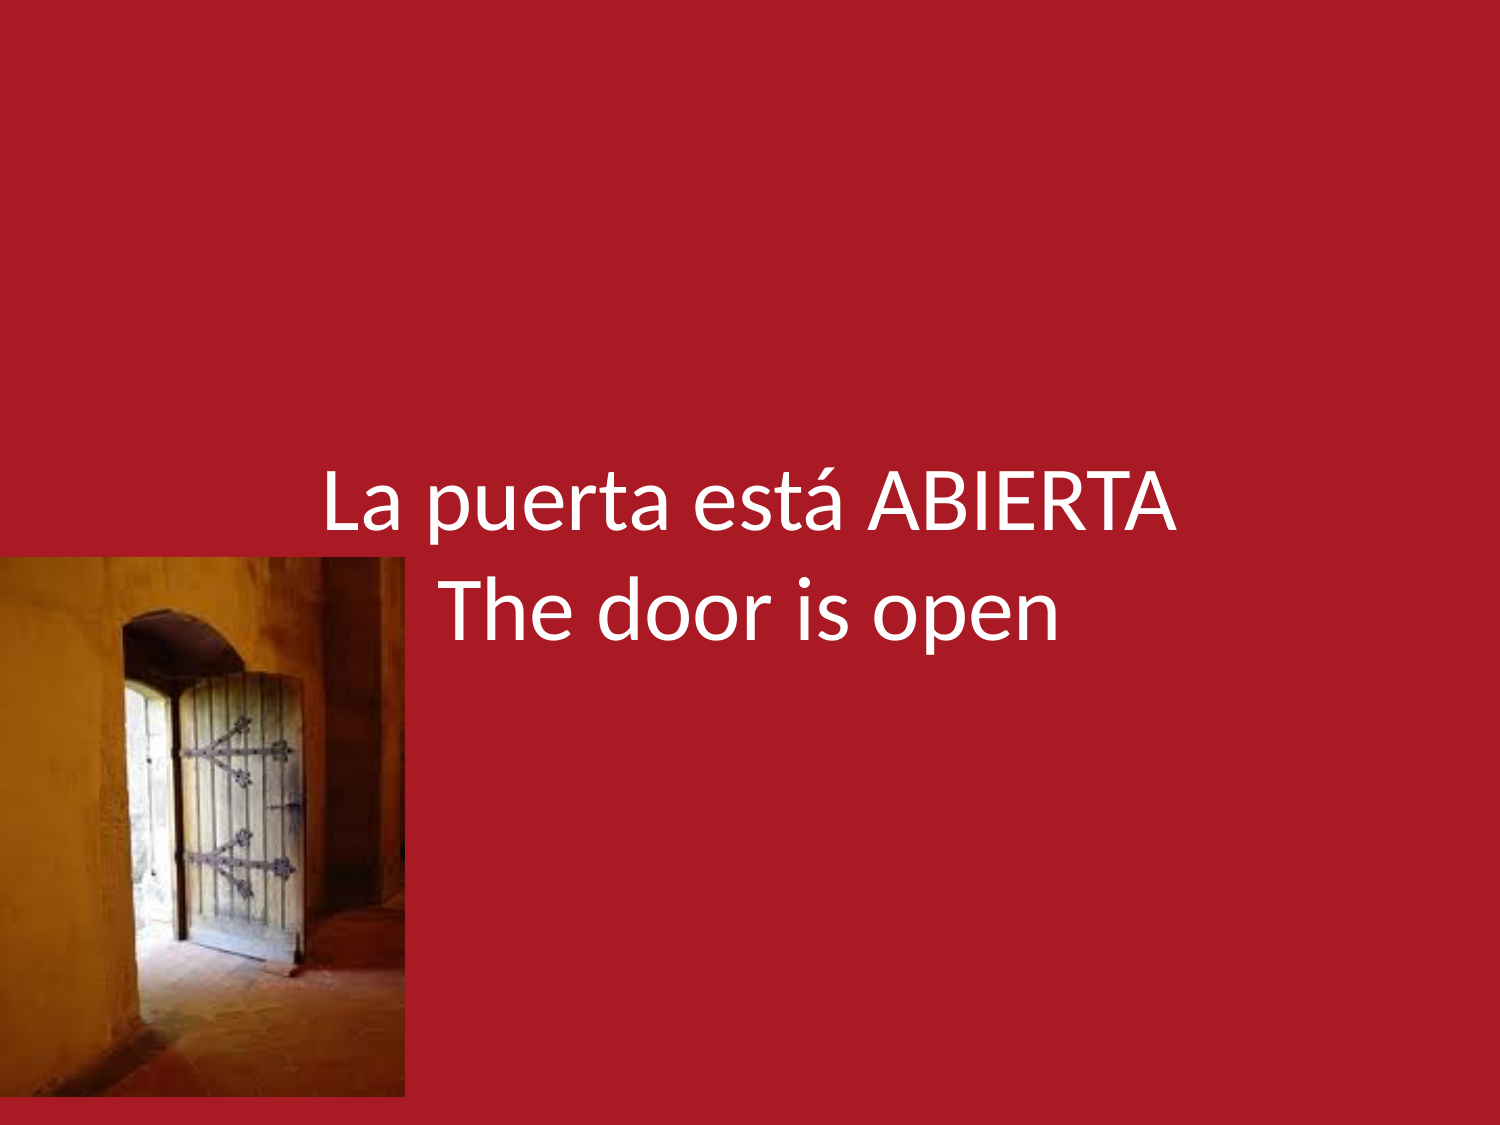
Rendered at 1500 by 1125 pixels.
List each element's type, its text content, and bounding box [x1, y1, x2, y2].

picture [0, 556, 405, 1097]
title La puerta está ABIERTA The door is open [75, 45, 1425, 1053]
